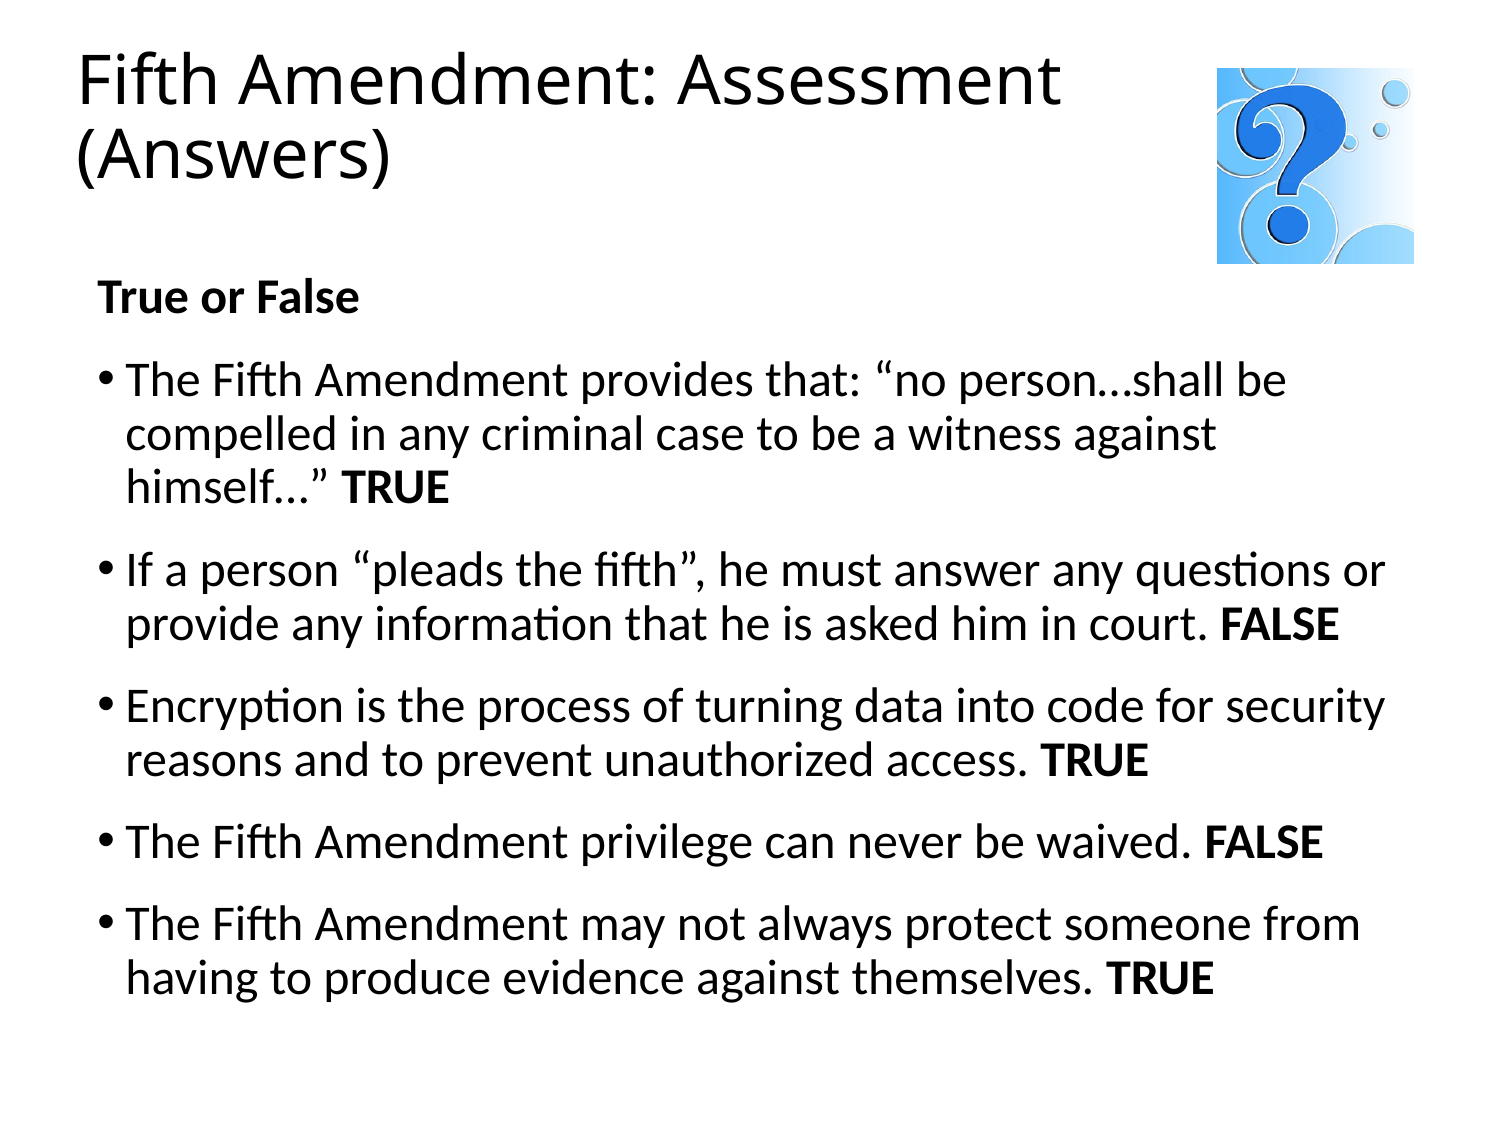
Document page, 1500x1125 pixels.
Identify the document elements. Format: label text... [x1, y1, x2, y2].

list True or False The Fifth Amendment provides that: “no person…shall be compelled in any criminal case to be a witness against himself…” TRUE If a person “pleads the fifth”, he must answer any questions or provide any information that he is asked him in court. FALSE Encryption is the process of turning data into code for security reasons and to prevent unauthorized access. TRUE The Fifth Amendment privilege can never be waived. FALSE The Fifth Amendment may not always protect someone from having to produce evidence against themselves. TRUE [82, 263, 1418, 978]
title Fifth Amendment: Assessment (Answers) [61, 10, 1356, 229]
picture [1217, 67, 1414, 264]
